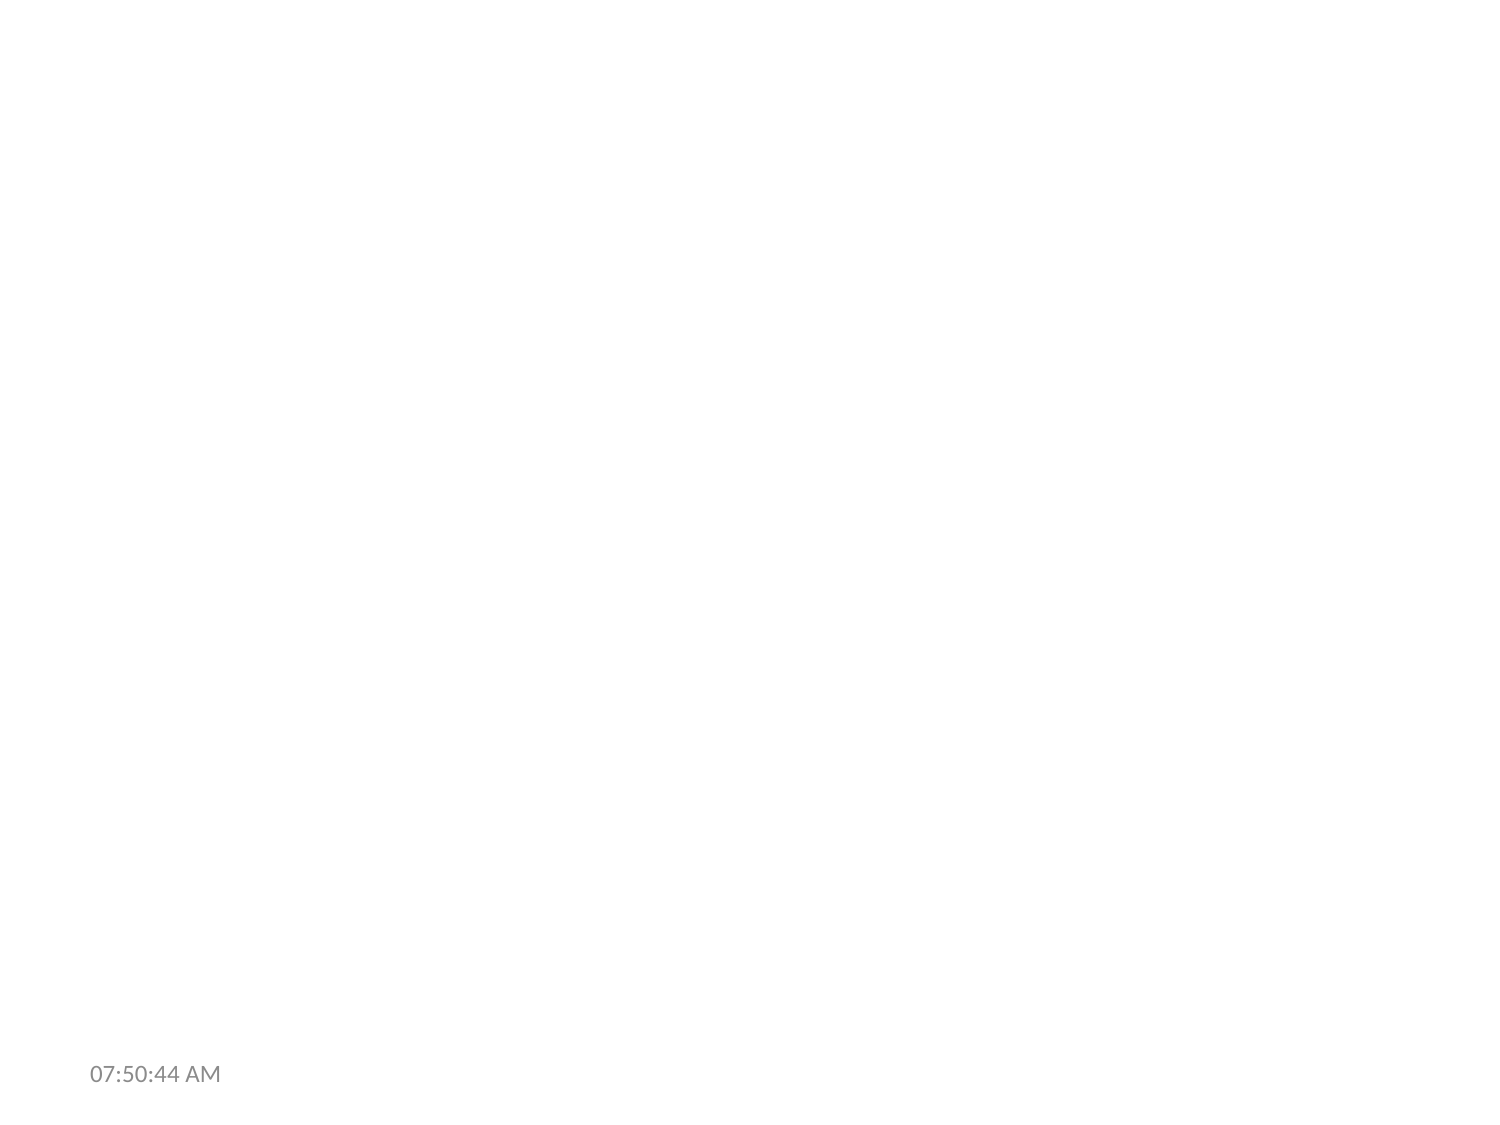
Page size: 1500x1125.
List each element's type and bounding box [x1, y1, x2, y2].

slide_number [75, 1042, 425, 1103]
